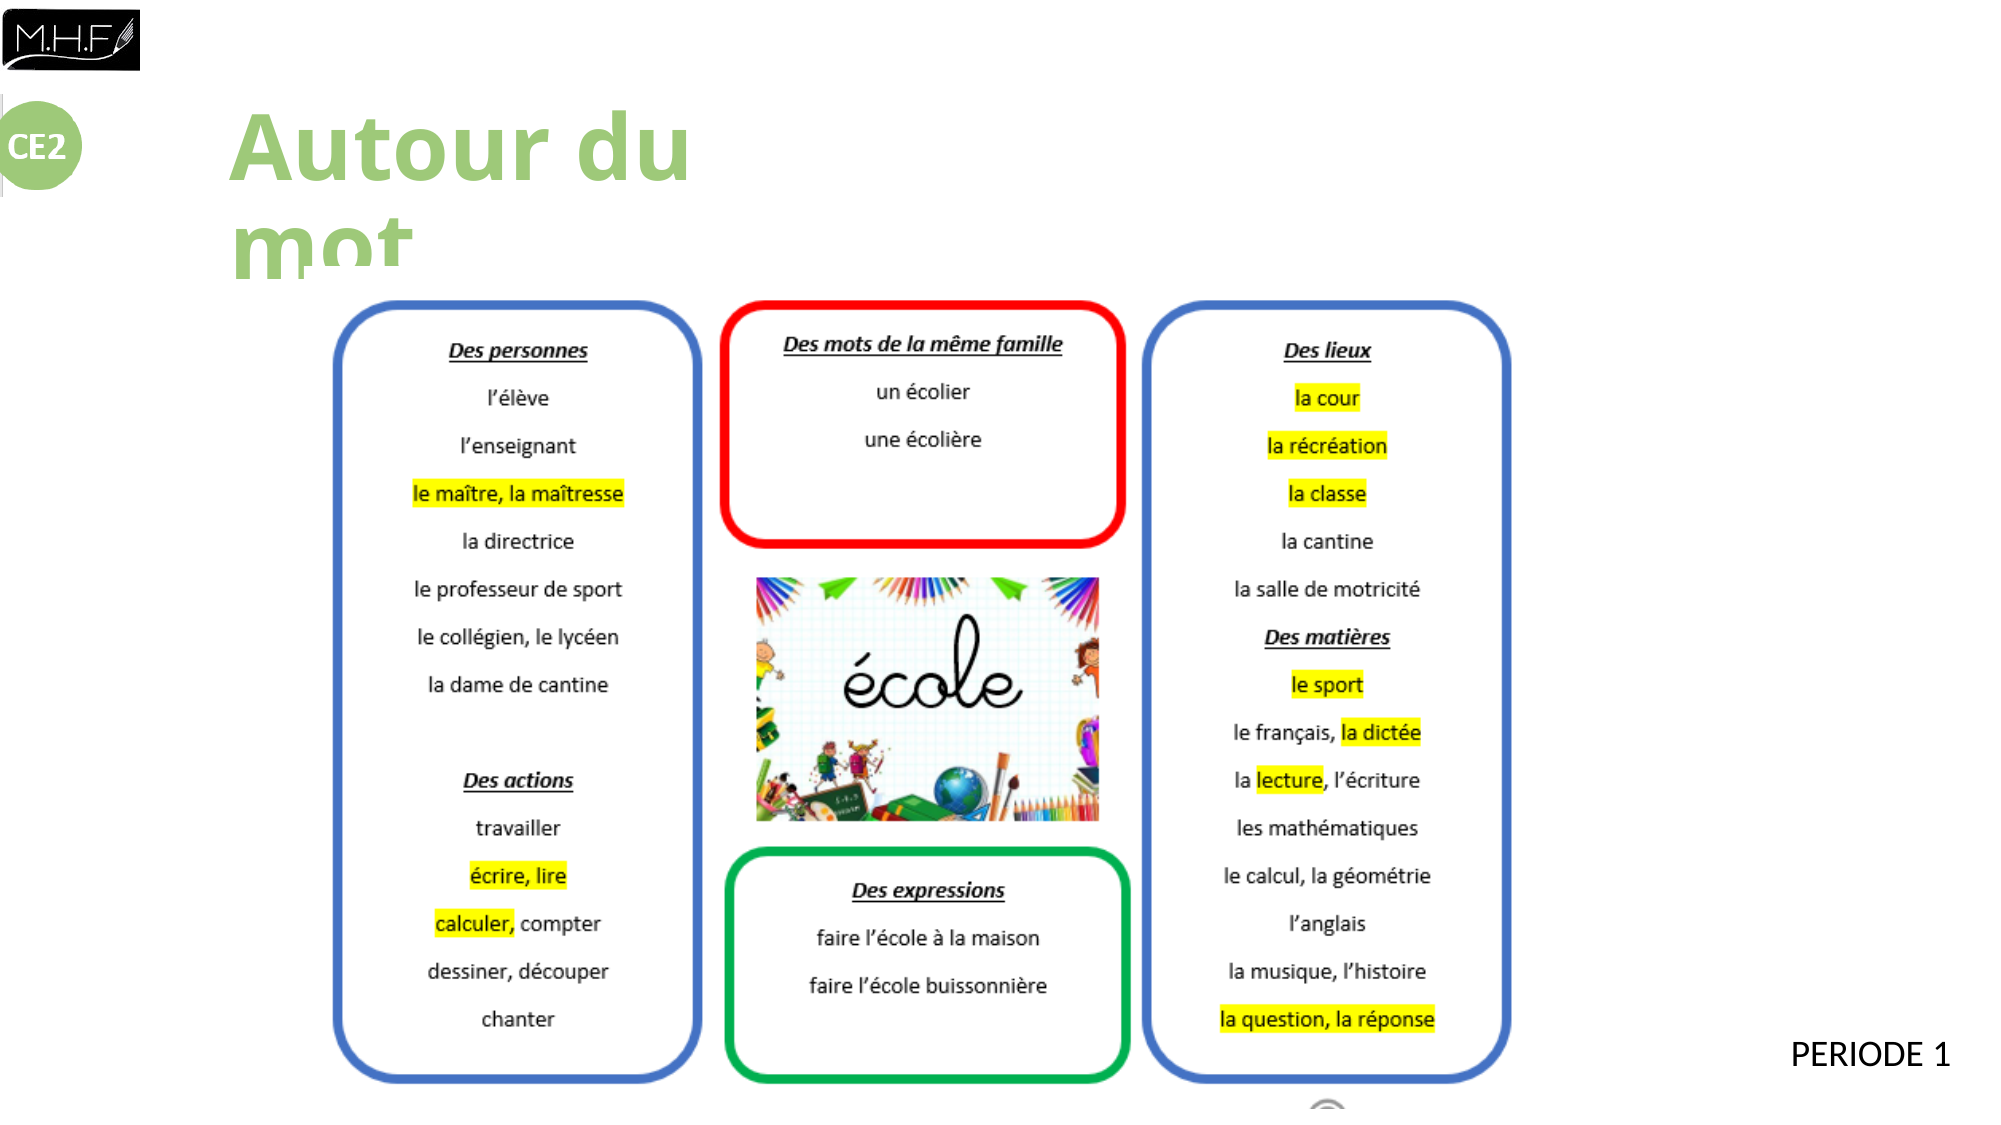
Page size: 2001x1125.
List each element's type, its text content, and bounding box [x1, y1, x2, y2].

title Autour du mot [214, 91, 809, 309]
picture [0, 94, 87, 197]
picture [303, 266, 1532, 1109]
text_box PERIODE 1 [1532, 1021, 1967, 1082]
picture [0, 7, 140, 74]
